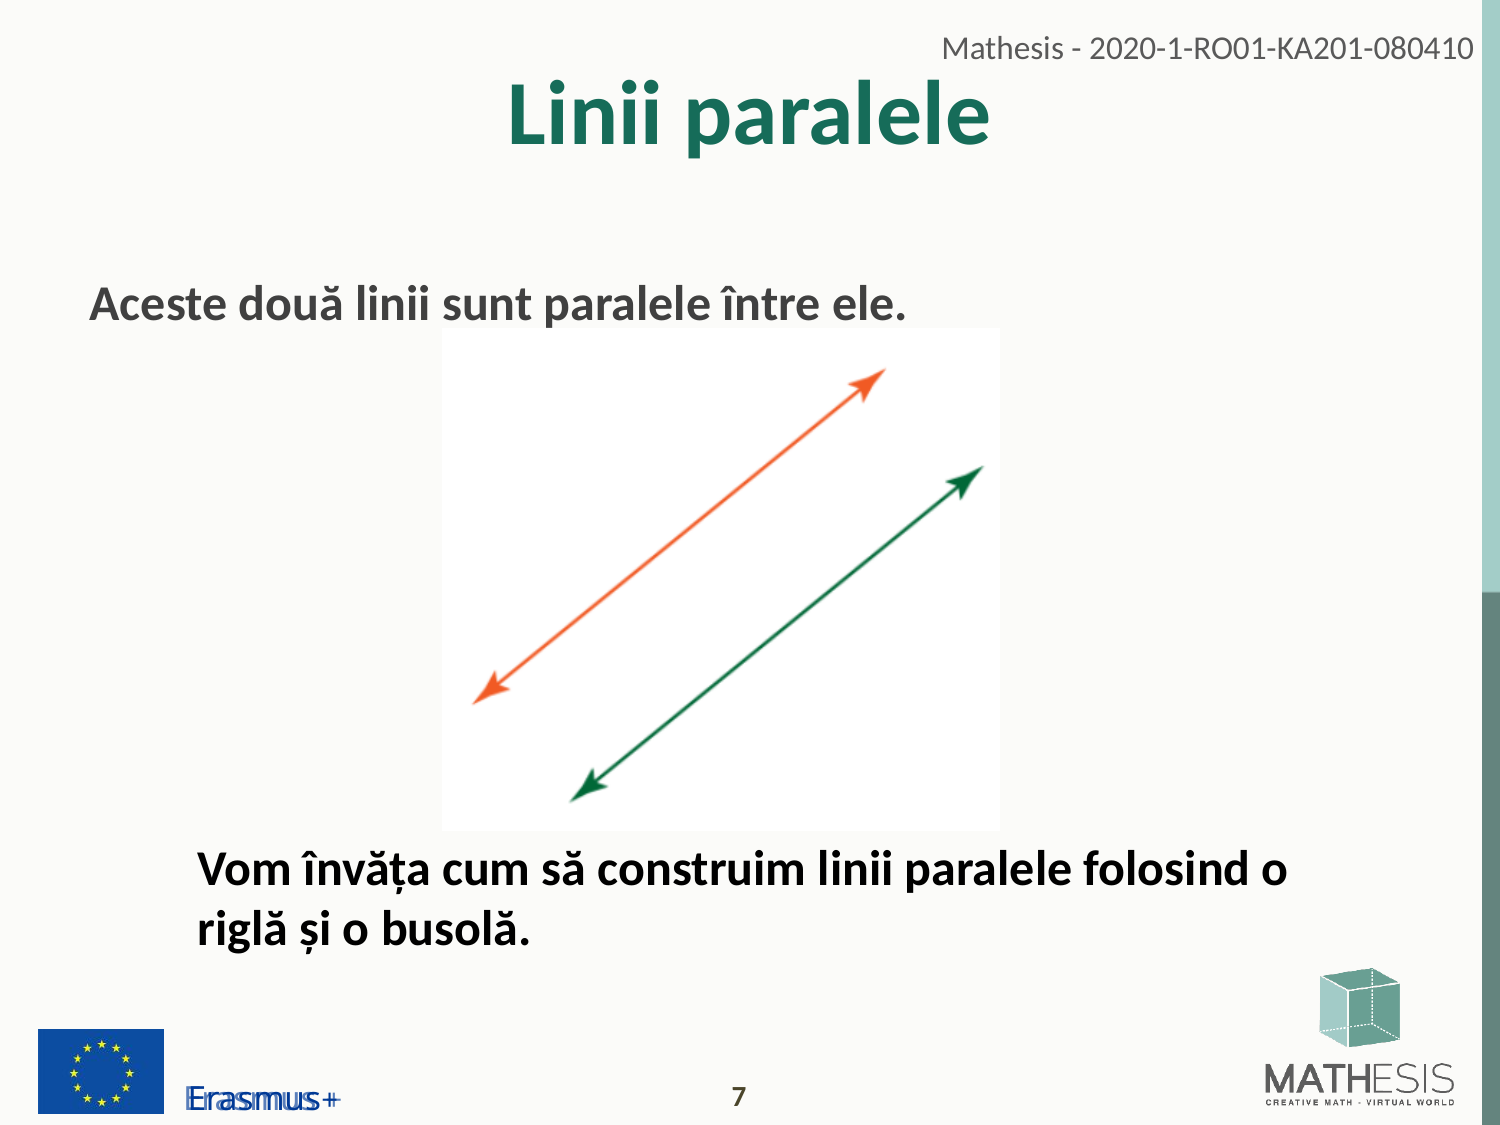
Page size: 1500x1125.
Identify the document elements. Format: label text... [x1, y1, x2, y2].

picture [442, 328, 1000, 831]
title Linii paralele [75, 45, 1425, 233]
text_box Vom învăța cum să construim linii paralele folosind o riglă și o busolă. [182, 828, 1388, 964]
picture [38, 1029, 164, 1114]
list Aceste două linii sunt paralele între ele. [75, 262, 1425, 1005]
